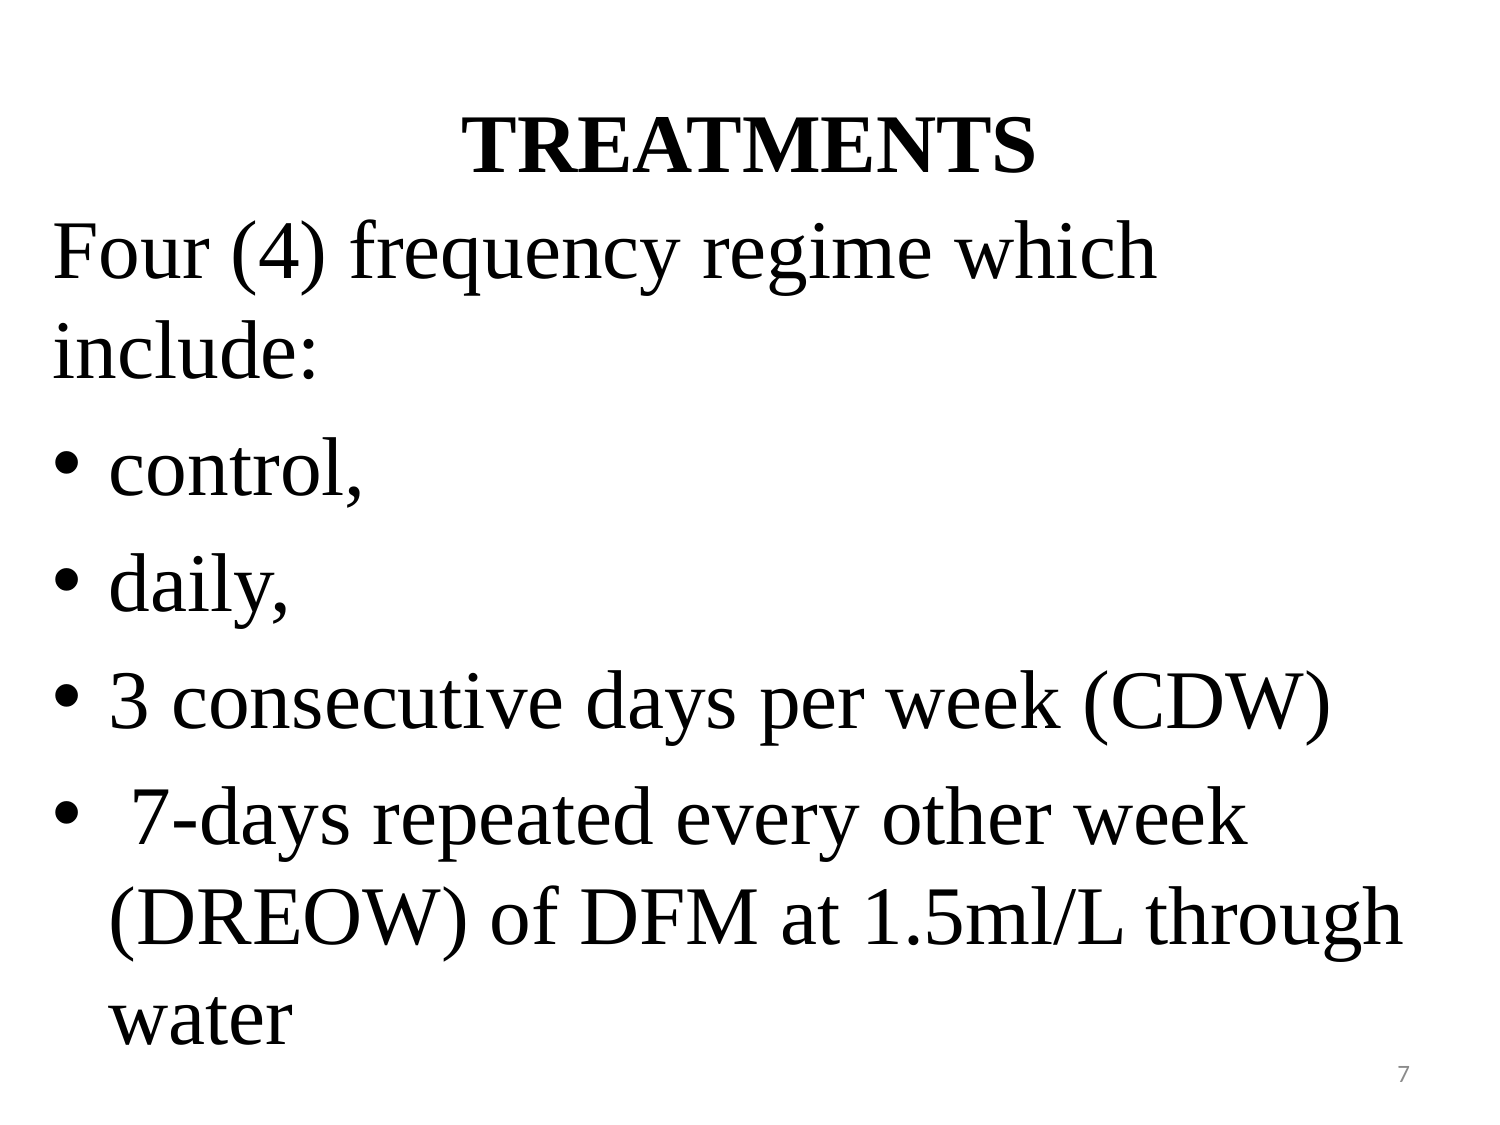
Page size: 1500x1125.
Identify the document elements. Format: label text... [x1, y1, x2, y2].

list Four (4) frequency regime which include: control, daily, 3 consecutive days per week (CDW) 7-days repeated every other week (DREOW) of DFM at 1.5ml/L through water [37, 187, 1428, 1075]
title TREATMENTS [75, 45, 1425, 187]
slide_number 7 [1074, 1042, 1425, 1103]
